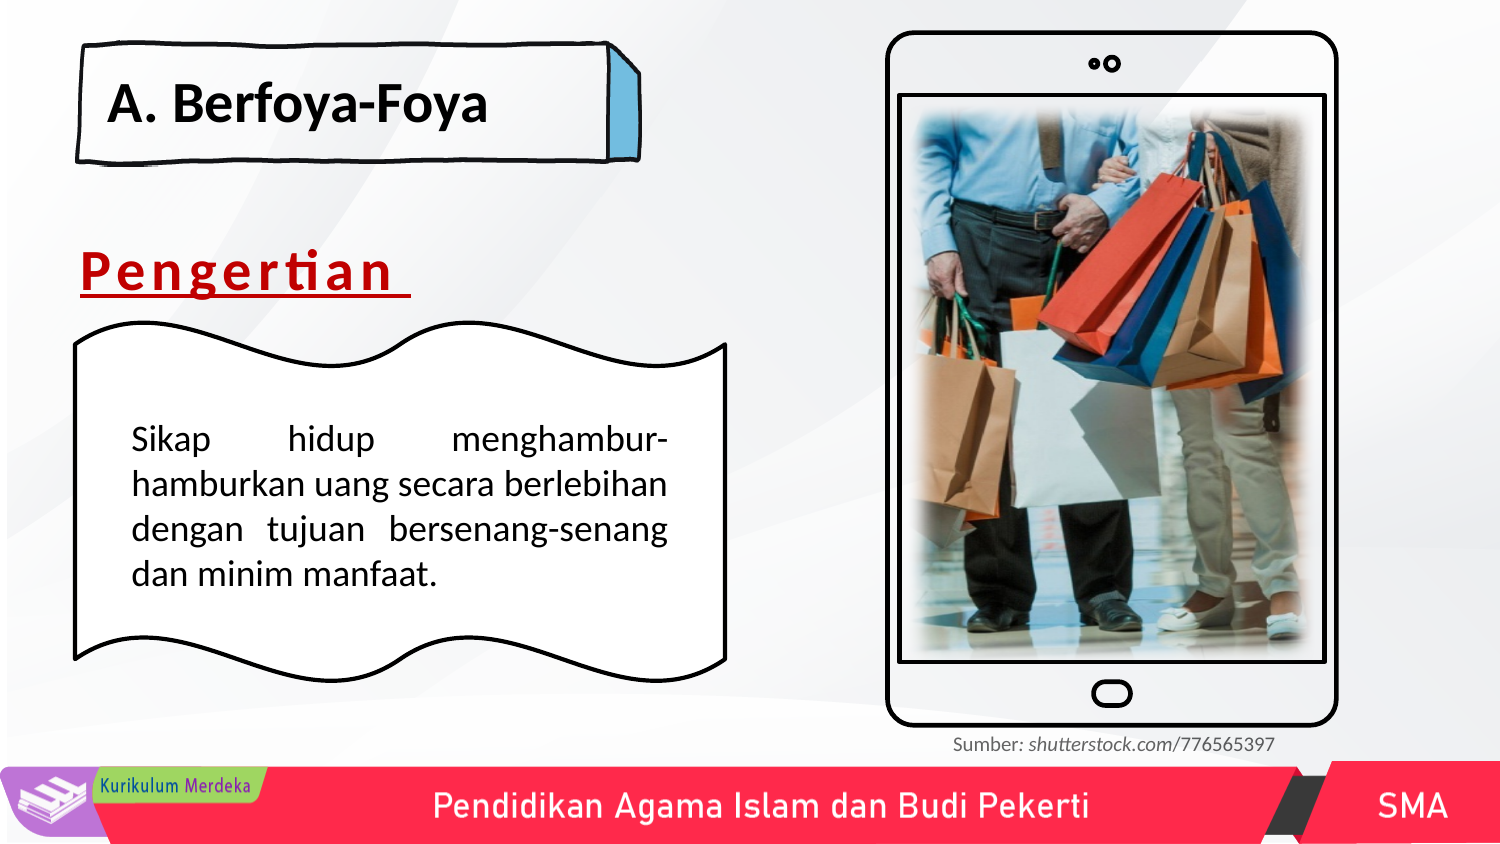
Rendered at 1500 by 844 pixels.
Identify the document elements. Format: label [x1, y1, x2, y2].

text_box [74, 40, 643, 167]
text_box [887, 32, 1337, 726]
picture [0, 0, 1500, 844]
